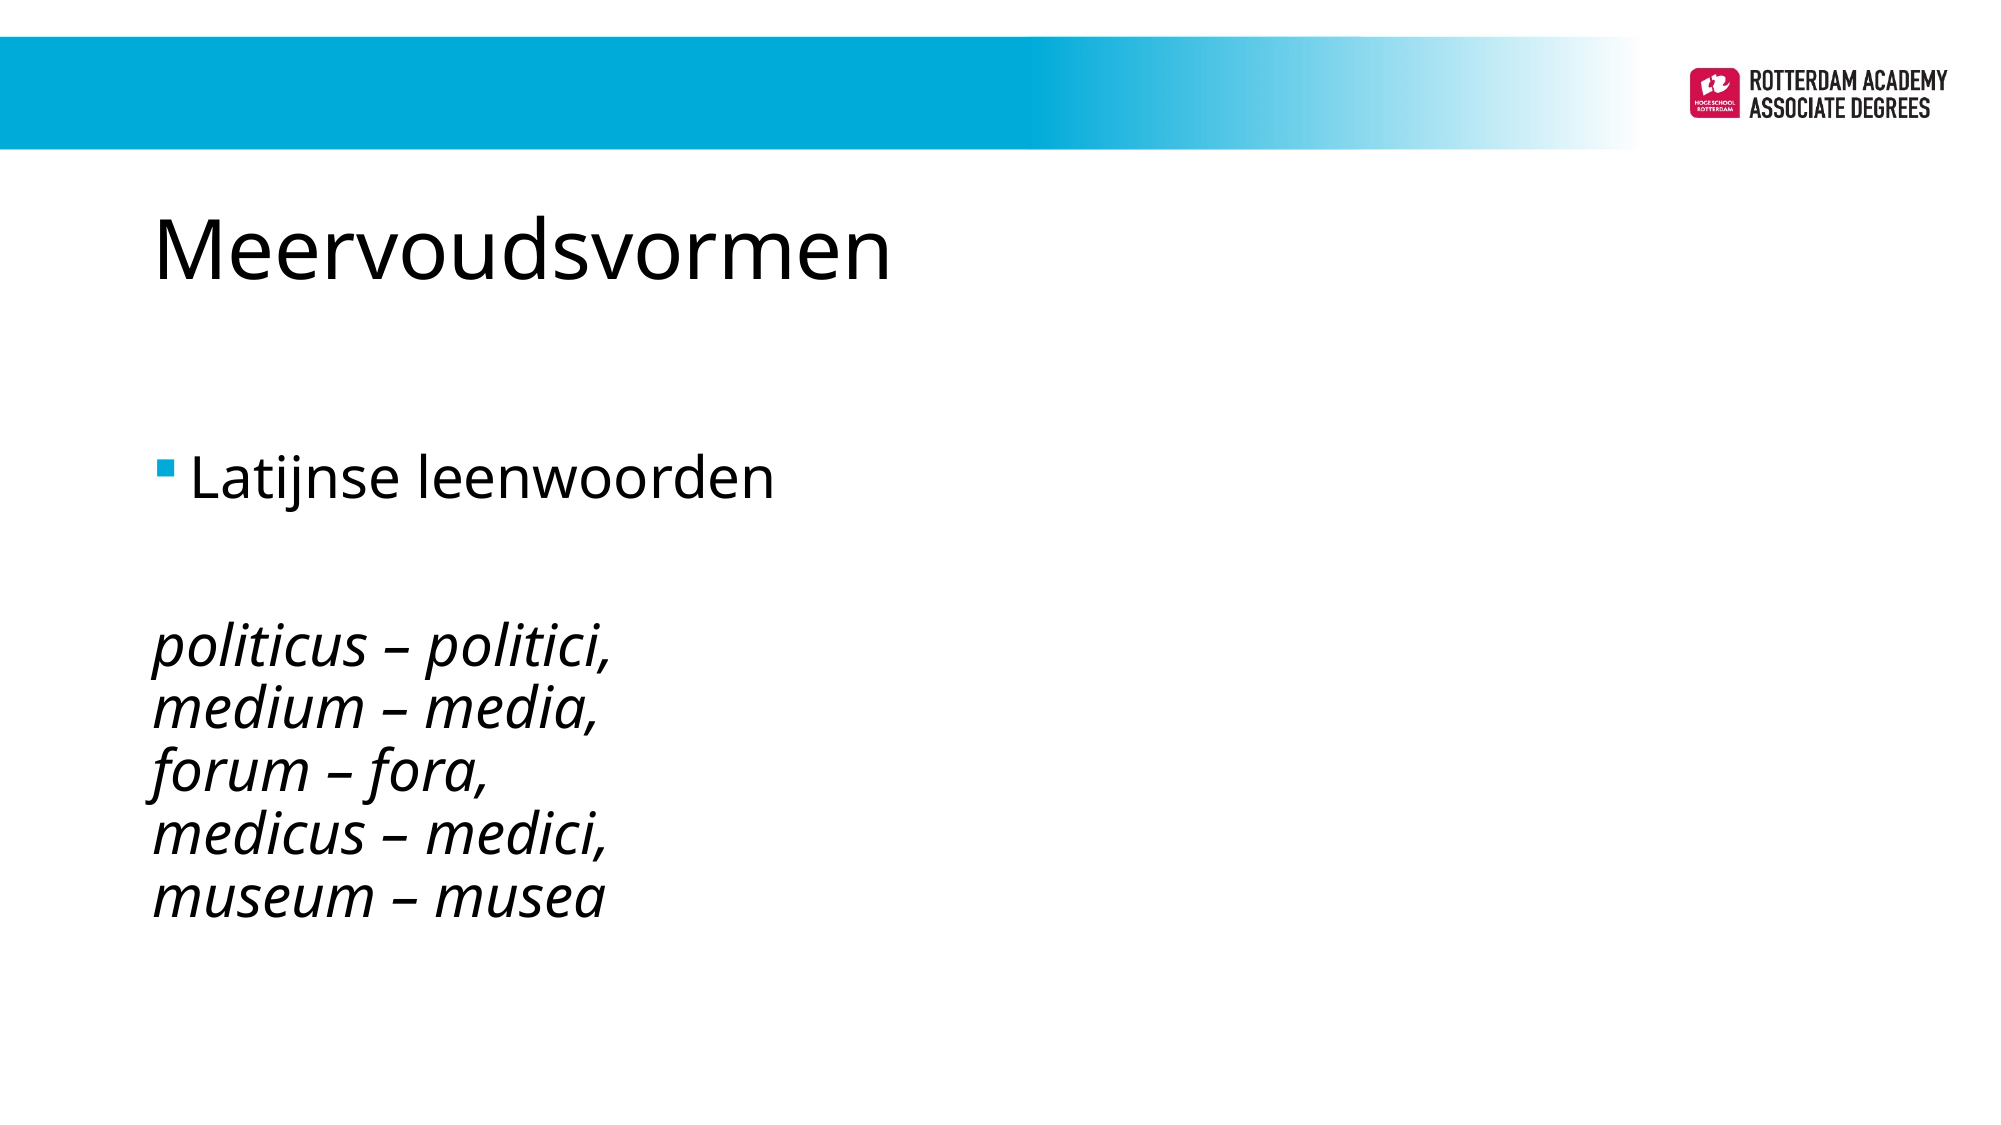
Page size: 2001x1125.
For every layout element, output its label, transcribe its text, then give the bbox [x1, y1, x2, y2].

picture [0, 0, 2000, 184]
title Meervoudsvormen [137, 175, 1863, 329]
list Latijnse leenwoorden politicus – politici, medium – media, forum – fora, medicus – medici, museum – musea [137, 440, 1863, 985]
